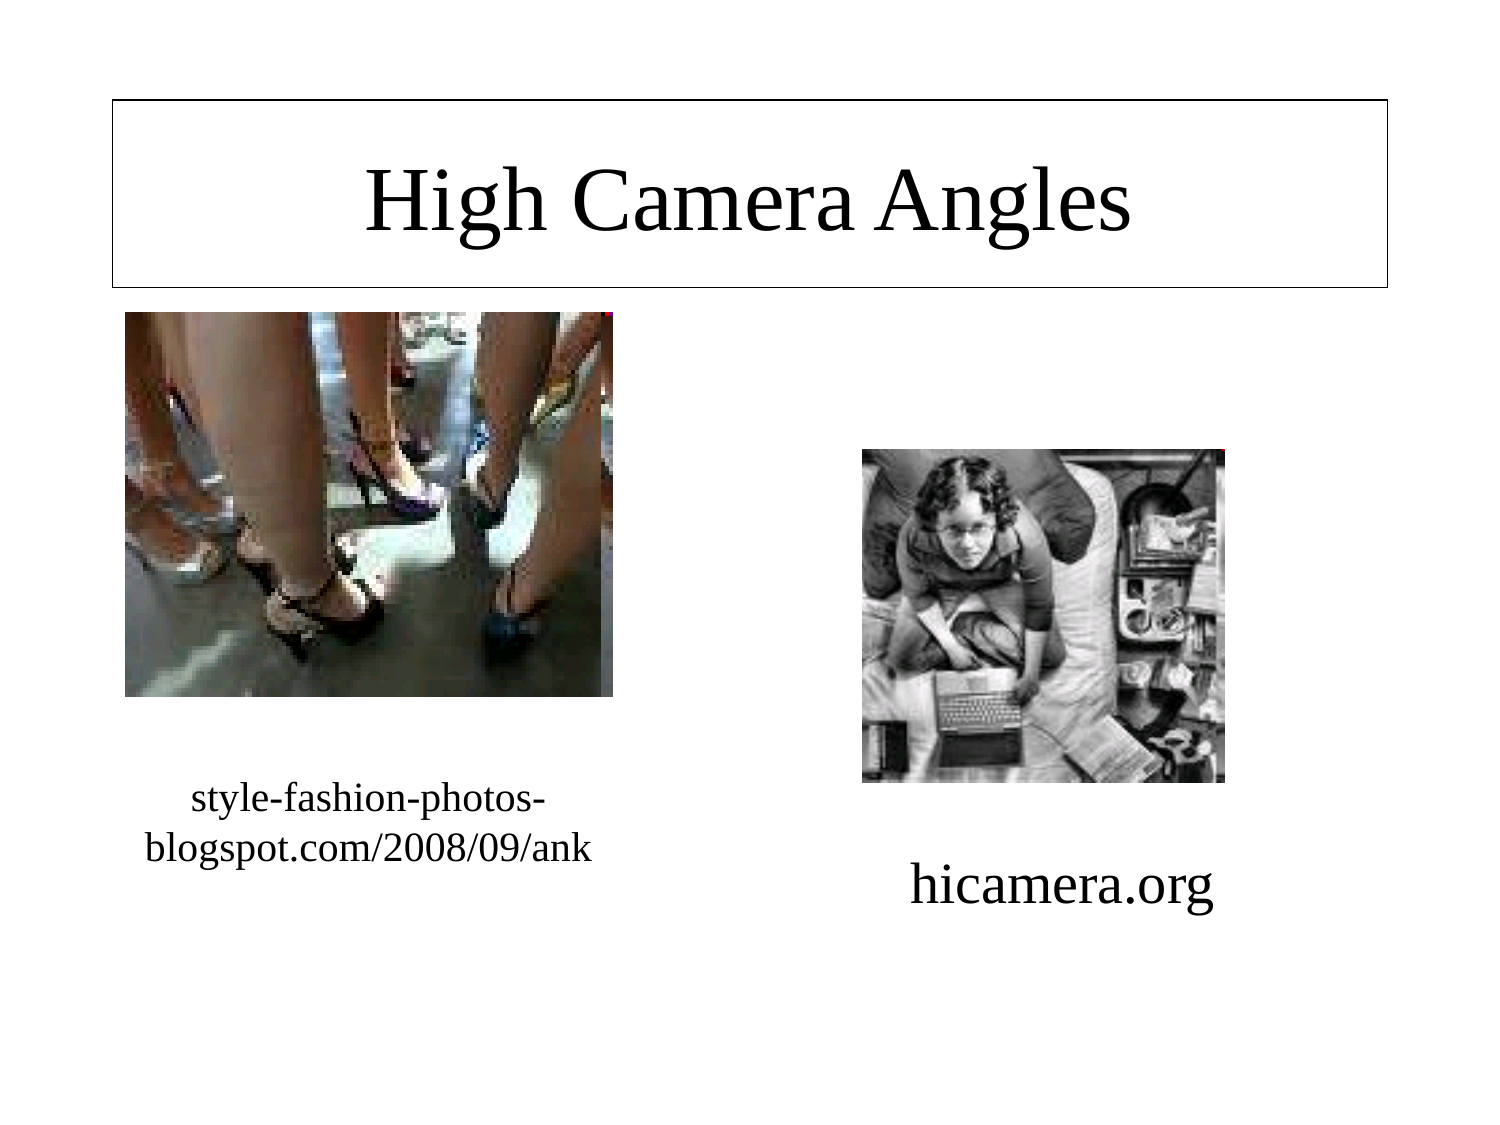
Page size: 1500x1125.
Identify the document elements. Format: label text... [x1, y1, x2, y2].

text_box style-fashion-photos-blogspot.com/2008/09/ank [112, 762, 625, 878]
picture [124, 312, 613, 697]
text_box hicamera.org [837, 837, 1288, 923]
picture [862, 449, 1226, 783]
text_box High Camera Angles [112, 99, 1388, 288]
